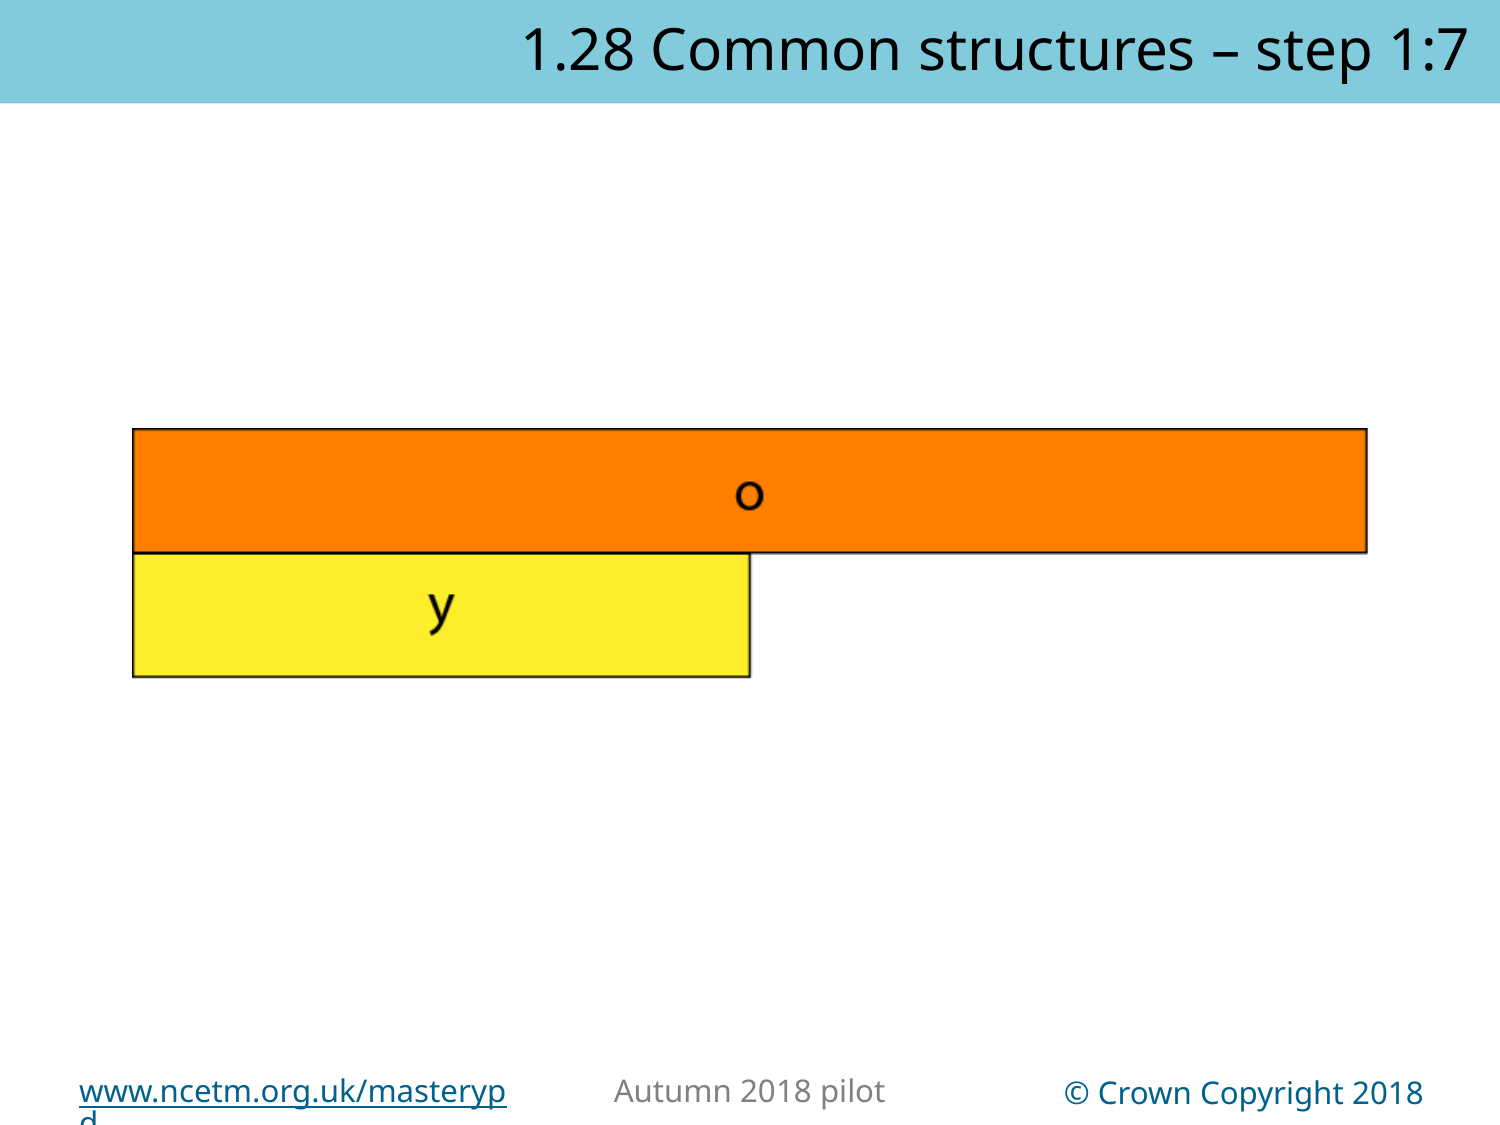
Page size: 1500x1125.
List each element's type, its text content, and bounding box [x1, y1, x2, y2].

list 1.28 Common structures – step 1:7 [0, 0, 1500, 104]
picture [132, 428, 1430, 709]
